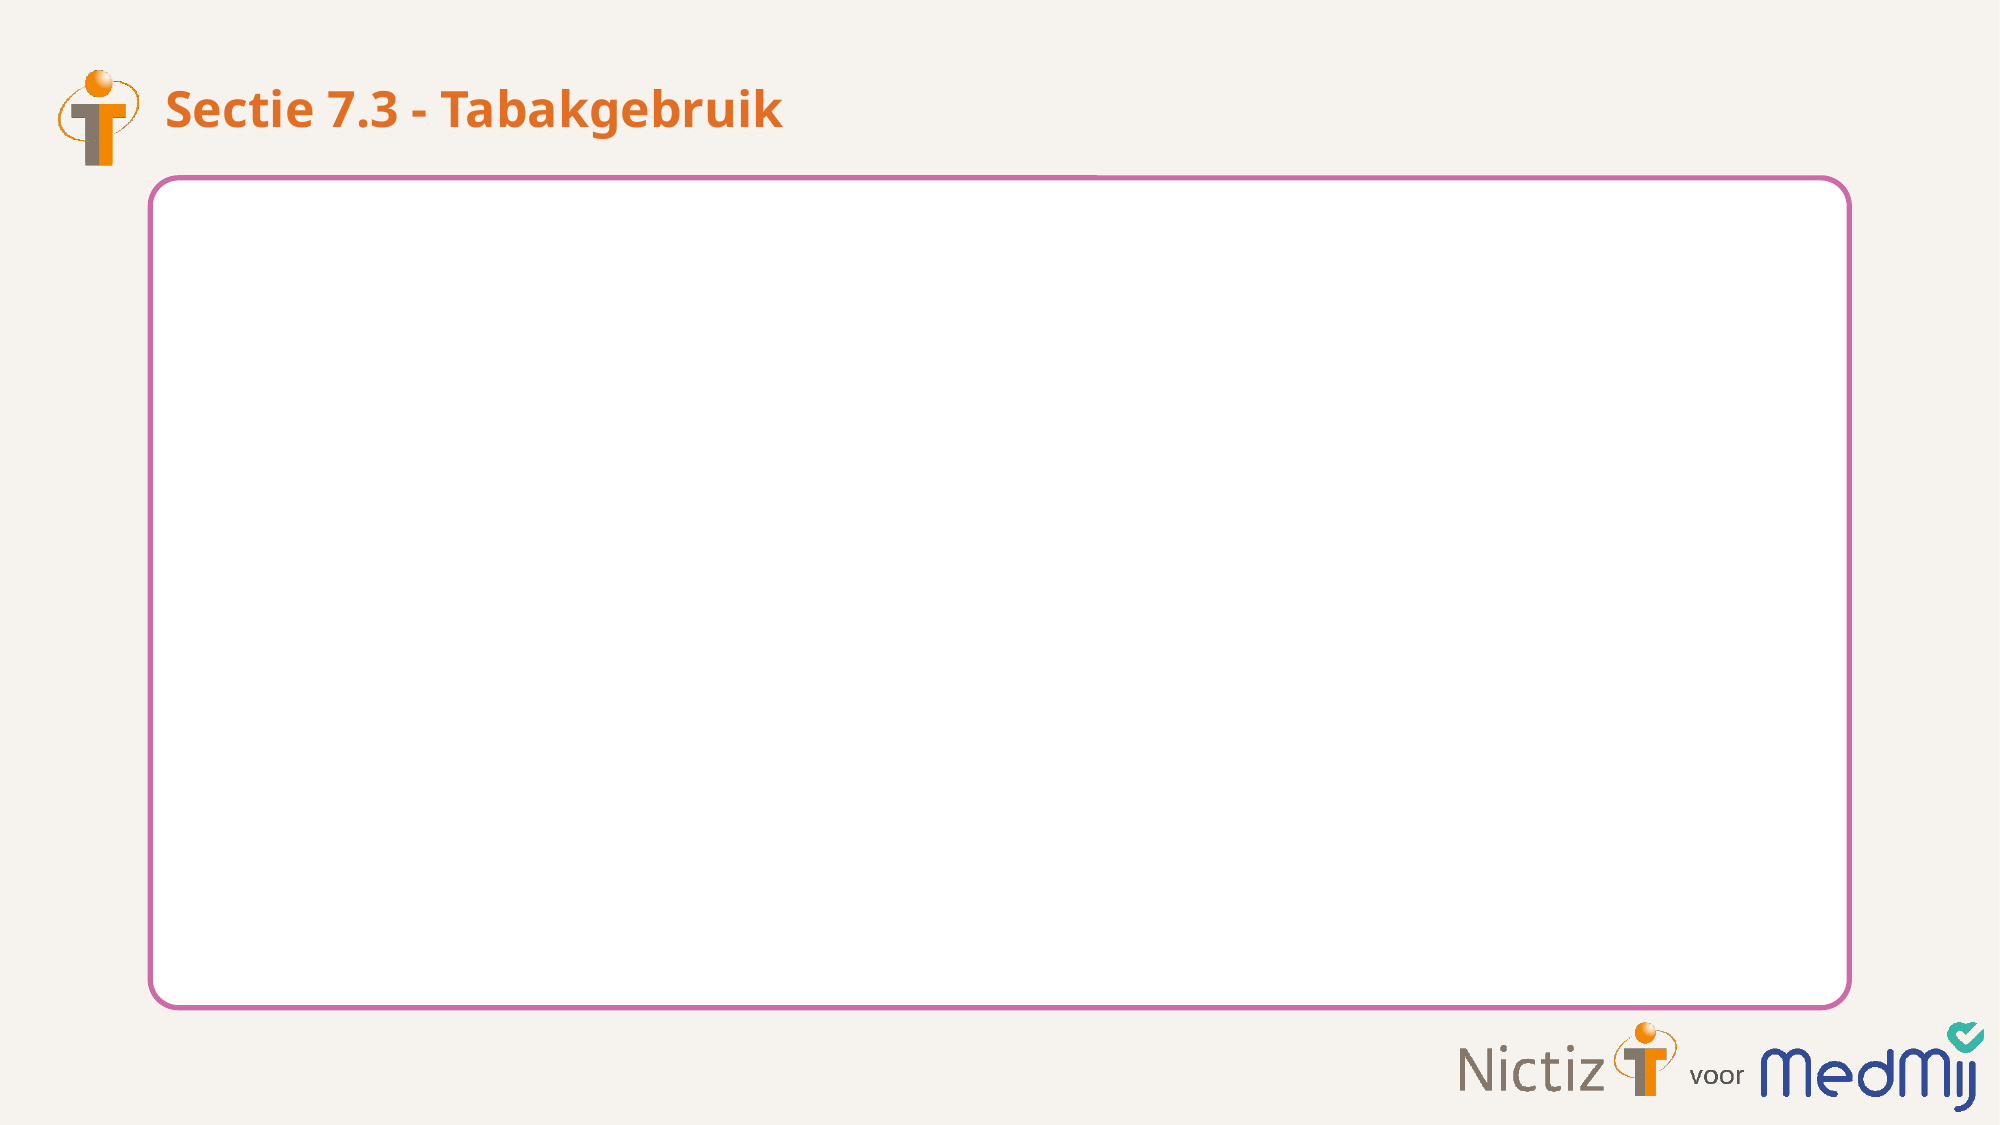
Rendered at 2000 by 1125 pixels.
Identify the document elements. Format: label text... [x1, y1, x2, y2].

picture [50, 66, 151, 187]
picture [1457, 1019, 1988, 1113]
title Sectie 7.3 - Tabakgebruik [150, 76, 1850, 165]
